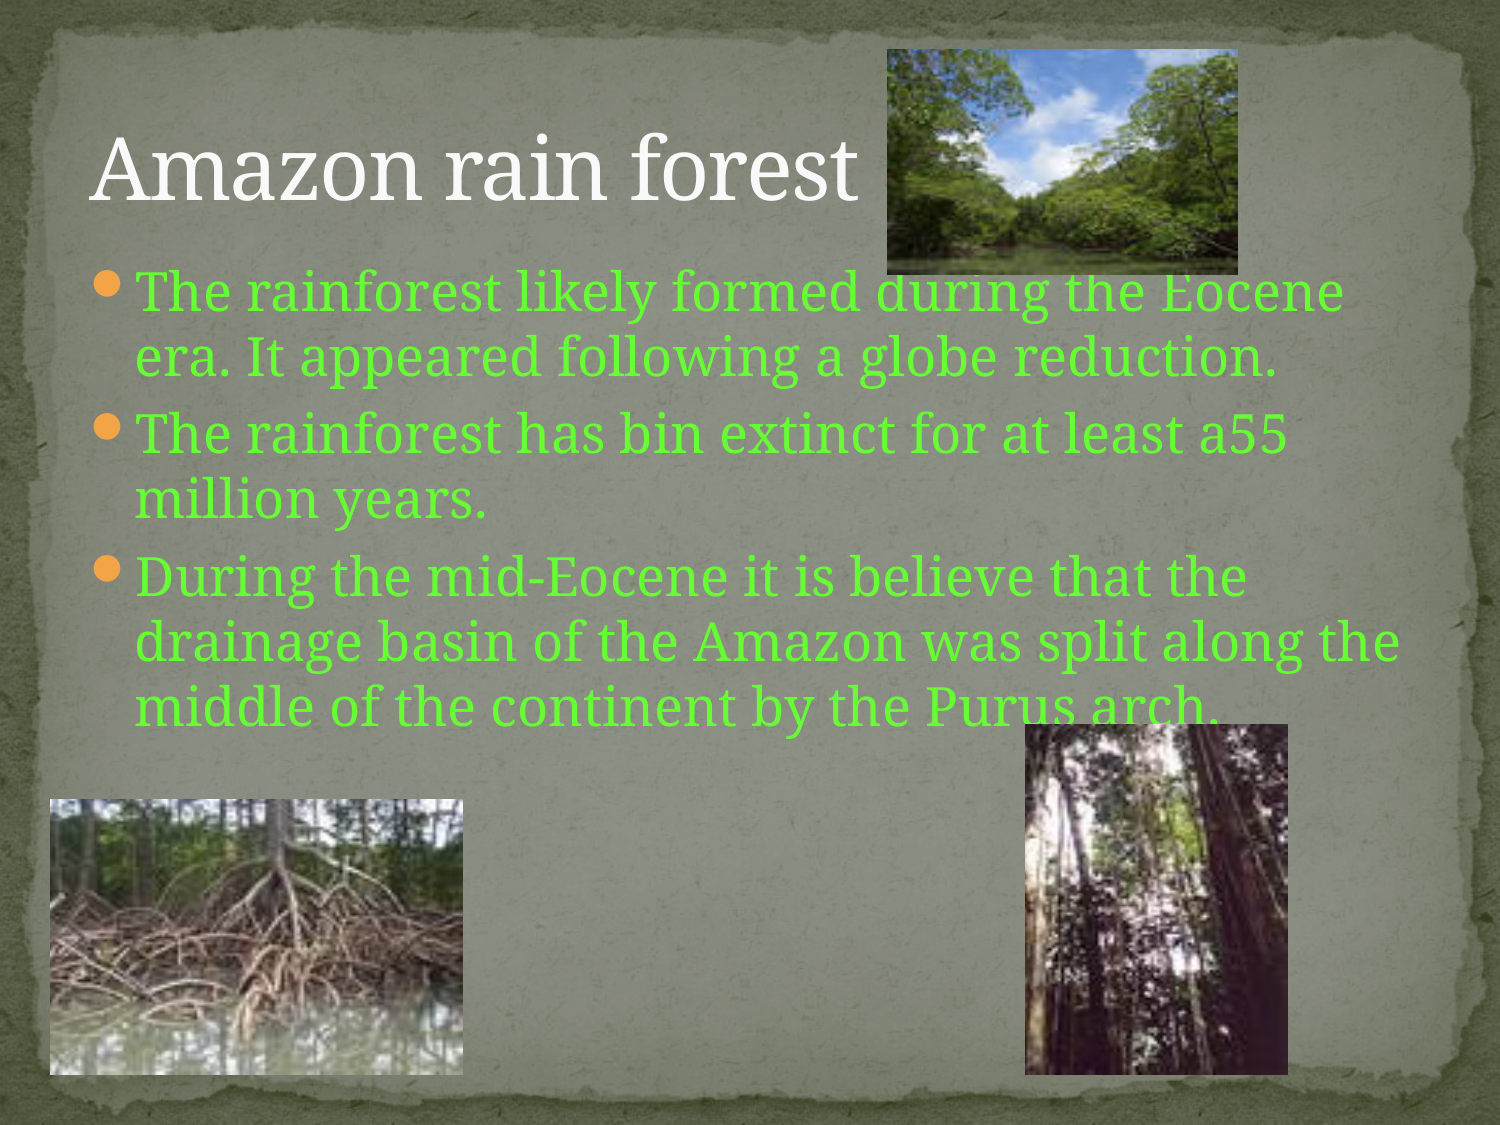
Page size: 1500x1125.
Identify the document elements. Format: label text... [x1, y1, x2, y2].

picture [50, 799, 463, 1075]
title Amazon rain forest [74, 24, 1425, 225]
picture [1025, 724, 1288, 1075]
list The rainforest likely formed during the Eocene era. It appeared following a globe reduction. The rainforest has bin extinct for at least a55 million years. During the mid-Eocene it is believe that the drainage basin of the Amazon was split along the middle of the continent by the Purus arch. [75, 249, 1425, 1000]
picture [887, 49, 1238, 275]
